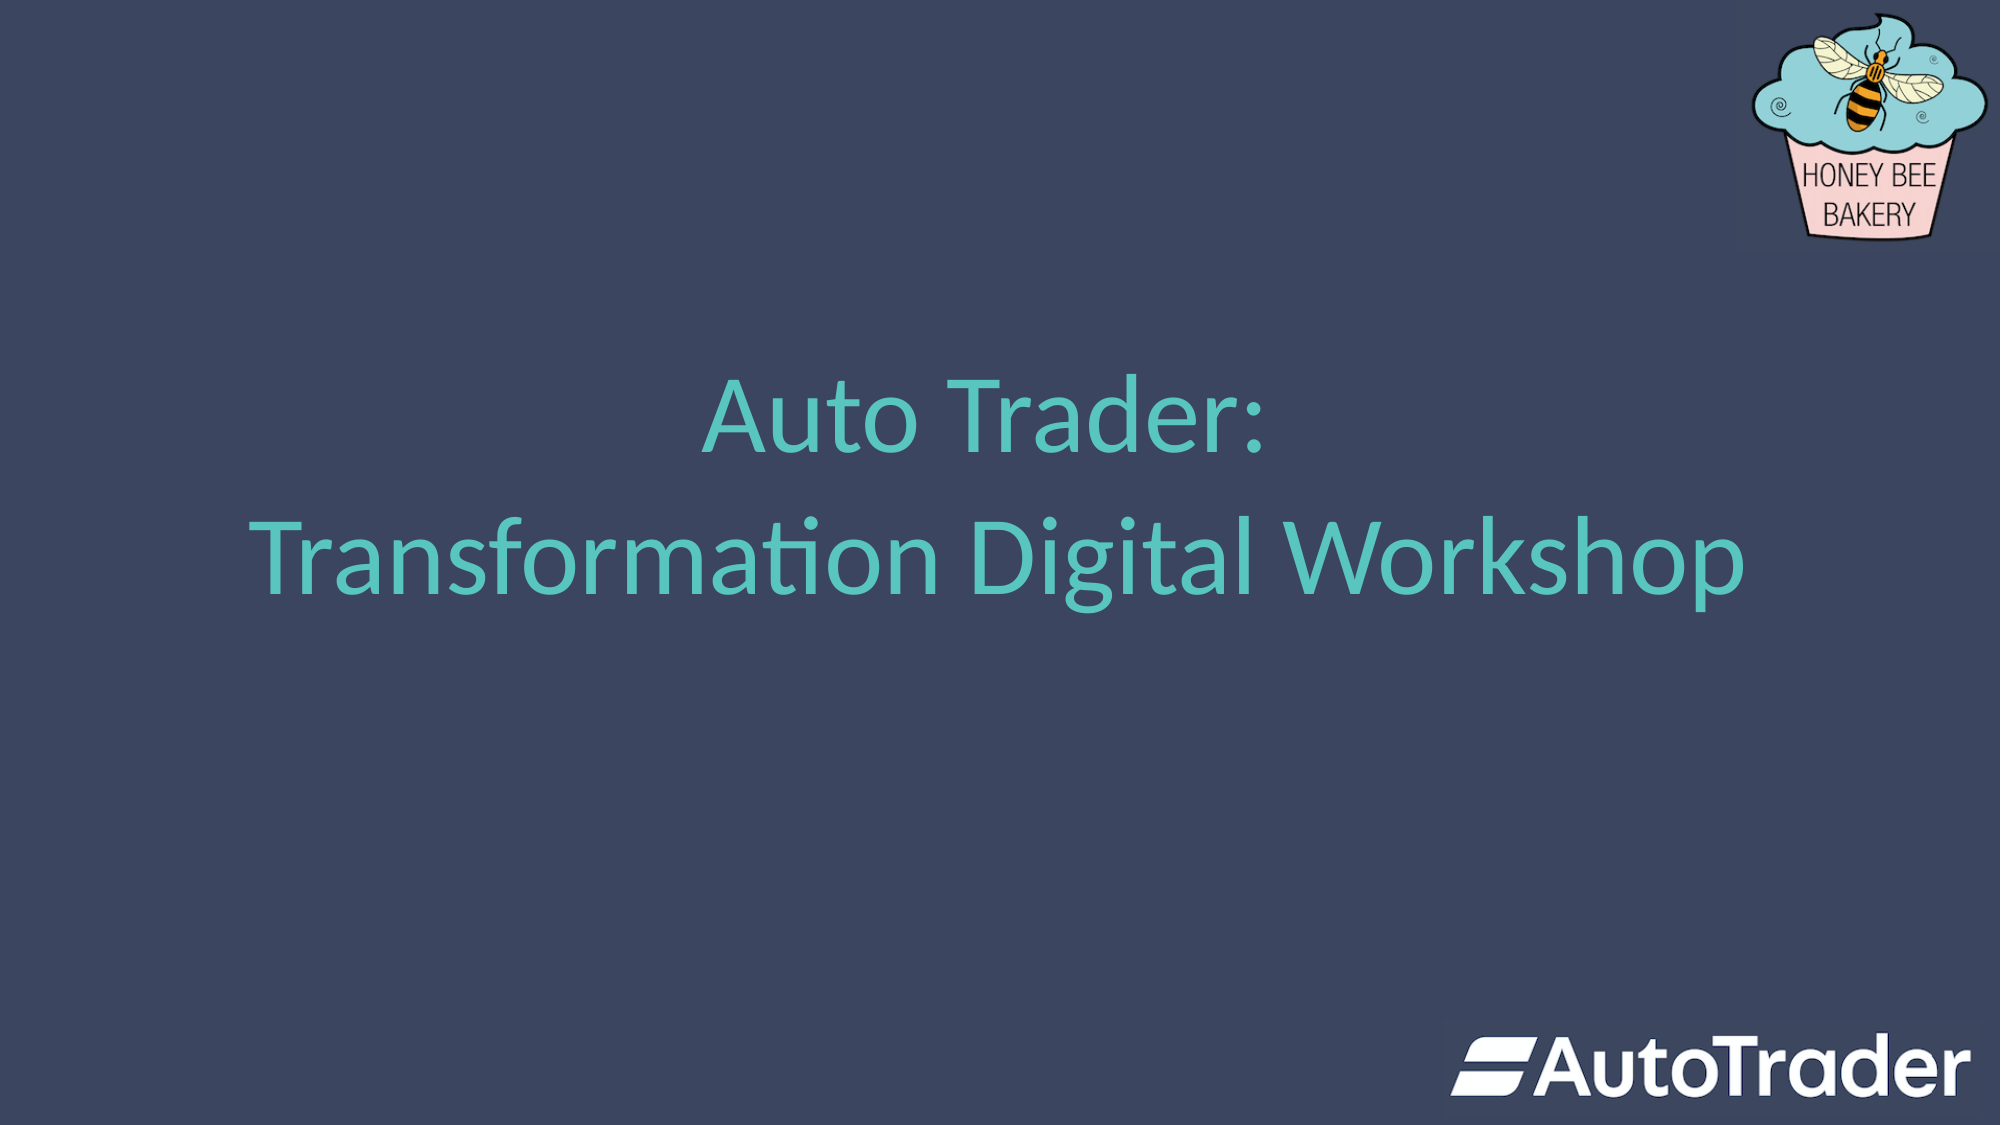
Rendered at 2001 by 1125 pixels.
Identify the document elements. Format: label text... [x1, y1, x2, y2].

picture [1443, 1019, 1982, 1118]
picture [1735, 0, 2000, 253]
subtitle Auto Trader: Transformation Digital Workshop [42, 49, 1955, 1098]
